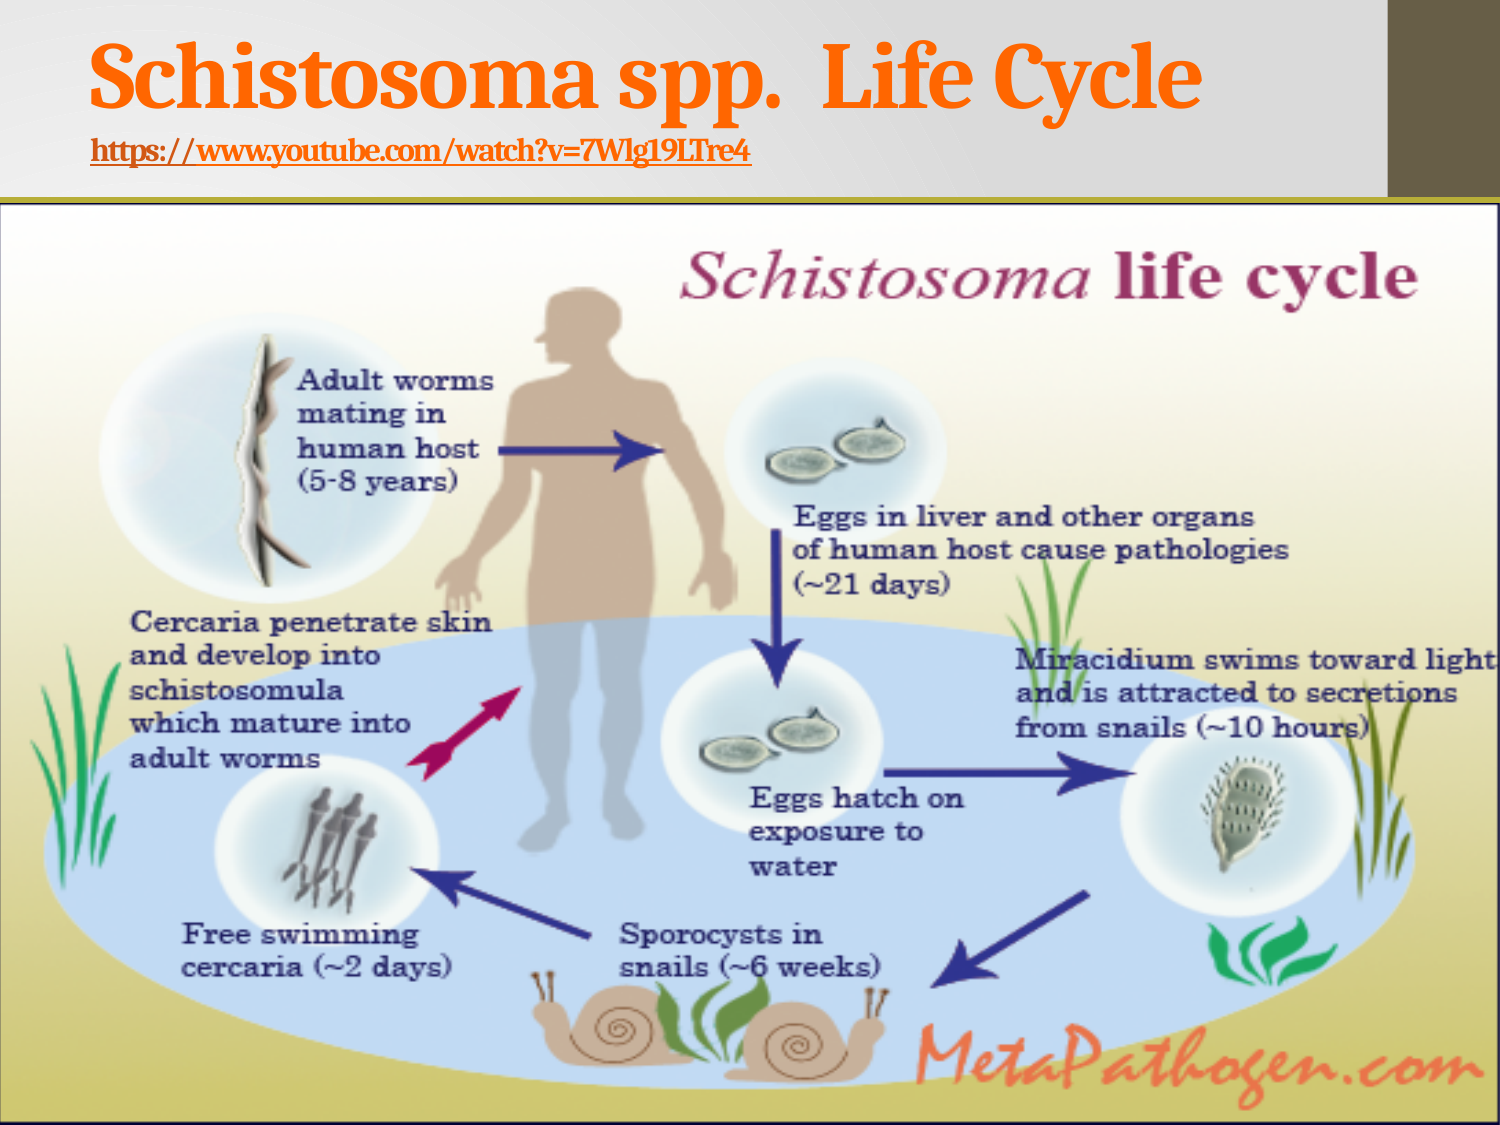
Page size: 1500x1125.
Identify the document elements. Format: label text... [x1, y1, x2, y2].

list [0, 202, 1500, 1125]
title Schistosoma spp. Life Cycle https://www.youtube.com/watch?v=7Wlg19LTre4 [75, 16, 1325, 195]
